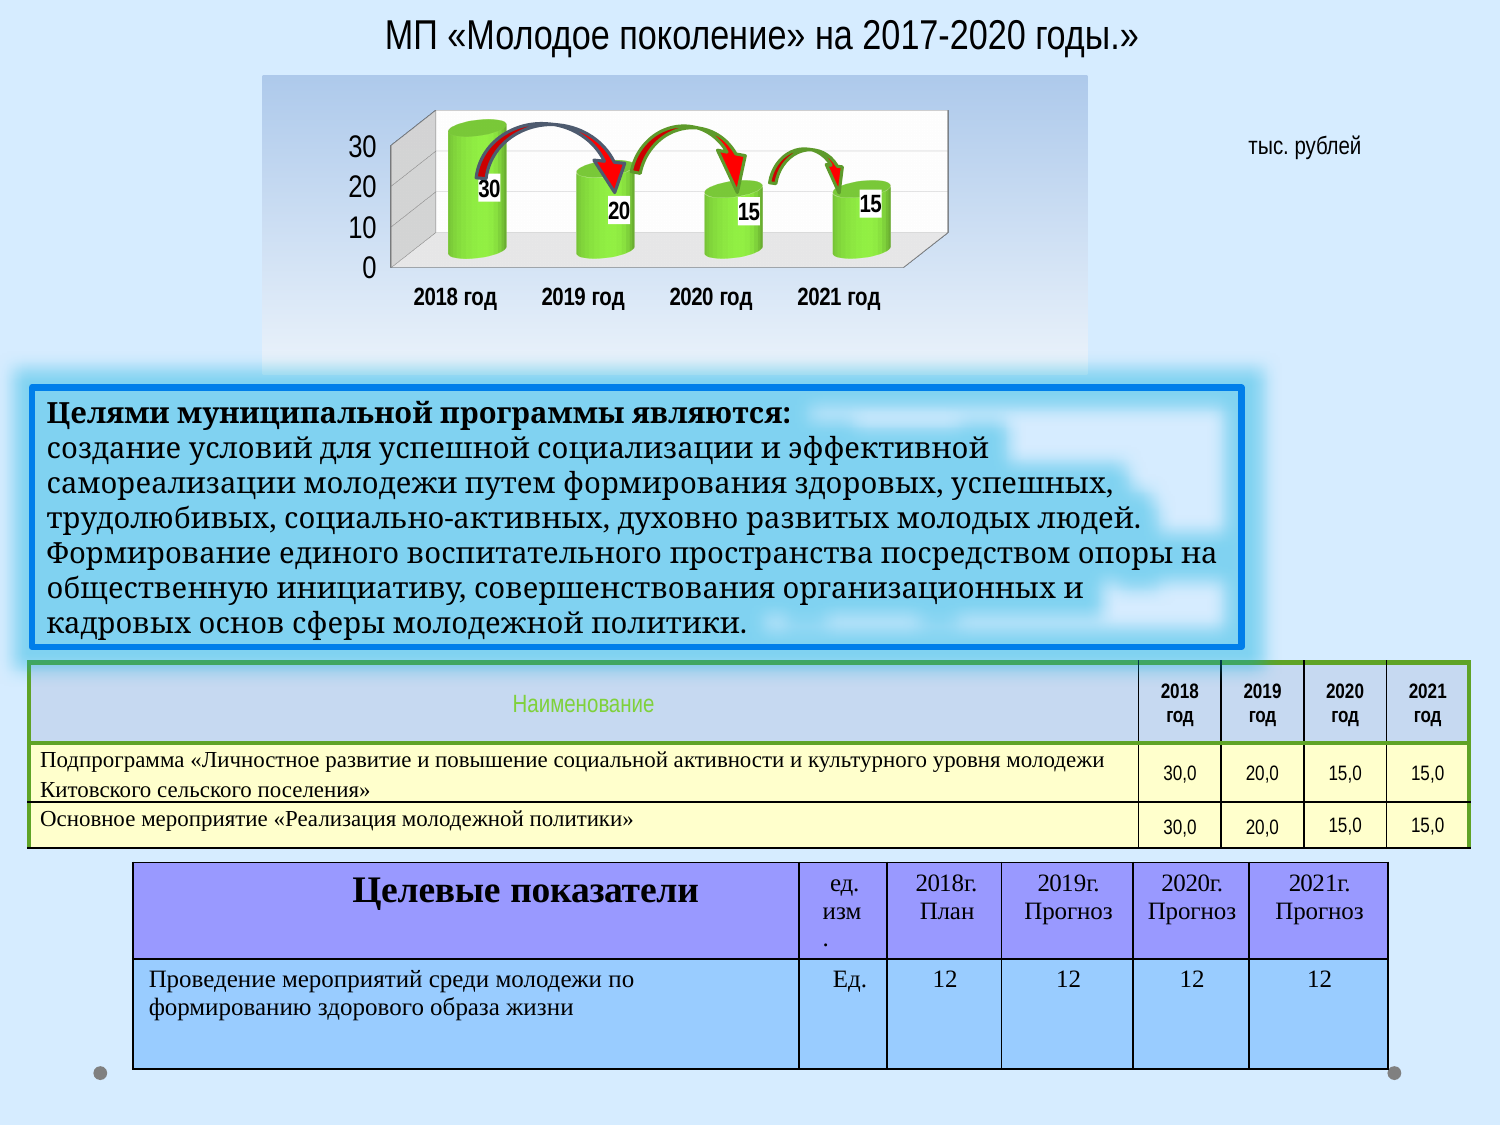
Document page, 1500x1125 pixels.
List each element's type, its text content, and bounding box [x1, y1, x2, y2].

table_header 2019г. Прогноз [1002, 863, 1132, 958]
table_header 2018 год [1139, 681, 1220, 741]
table_cell 15,0 [1305, 745, 1386, 801]
table_header 2019 год [1222, 665, 1303, 741]
table_cell 12 [1134, 960, 1248, 1068]
table_cell 20,0 [1222, 803, 1303, 847]
table_header Целевые показатели [134, 863, 798, 958]
text_box МП «Молодое поколение» на 2017-2020 годы.» [3, 0, 1500, 100]
table_header ед. изм. [800, 863, 886, 958]
table_cell 30,0 [1139, 745, 1220, 801]
table_header 2019 год прогноз [258, 382, 1090, 386]
text_box тыс. рублей [1220, 124, 1390, 164]
table_cell Проведение мероприятий среди молодежи по формированию здорового образа жизни [134, 960, 798, 1068]
table_cell 30,0 [1139, 803, 1220, 847]
table_cell 20,0 [1222, 745, 1303, 801]
table_cell 15,0 [1387, 803, 1467, 847]
table_cell Подпрограмма «Личностное развитие и повышение социальной активности и культурного уровня молодежи Китовского сельского поселения» [31, 745, 1138, 801]
table_header 2018г. План [888, 863, 1001, 958]
table_header Наименование [31, 681, 1138, 741]
table_header 2021г. Прогноз [1250, 863, 1387, 958]
table_header 2020 год [1305, 665, 1386, 741]
table_header 2021 год [1387, 665, 1467, 741]
table_header 2020г. Прогноз [1134, 863, 1248, 958]
text_box Целями муниципальной программы являются: создание условий для успешной социализации и эффективной самореализации молодежи путем формирования здоровых, успешных, трудолюбивых, социально-активных, духовно развитых молодых людей. Формирование единого воспитательного пространства посредством опоры на общественную инициативу, совершенствования организационных и кадровых основ сферы молодежной политики. [31, 387, 1242, 647]
chart [262, 74, 1088, 376]
table_cell 15,0 [1305, 803, 1386, 847]
table_cell Основное мероприятие «Реализация молодежной политики» [31, 803, 1138, 847]
table_cell Ед. [800, 960, 886, 1068]
table_cell 12 [888, 960, 1001, 1068]
table_cell 12 [1002, 960, 1132, 1068]
table_cell 12 [1250, 960, 1387, 1068]
table_cell 15,0 [1387, 745, 1467, 801]
